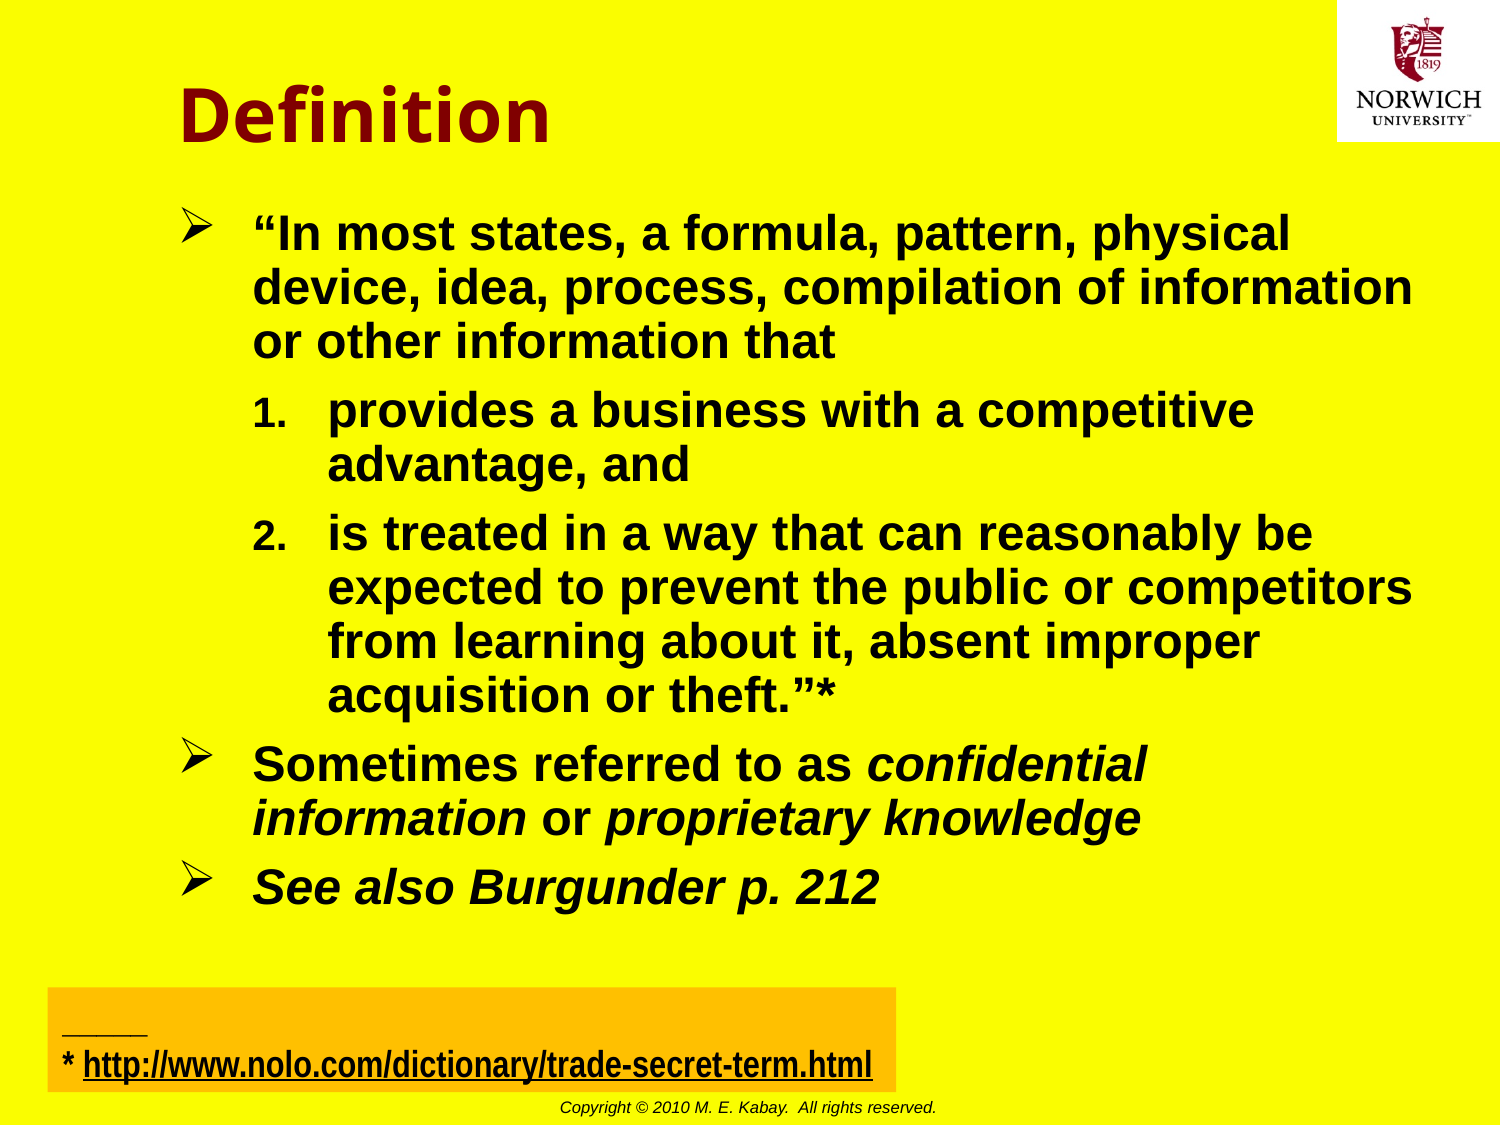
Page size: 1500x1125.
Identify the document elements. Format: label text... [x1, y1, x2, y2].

text_box _____ * http://www.nolo.com/dictionary/trade-secret-term.html [47, 987, 897, 1093]
picture [1337, 0, 1500, 142]
title Definition [161, 24, 1339, 199]
list “In most states, a formula, pattern, physical device, idea, process, compilation of information or other information that provides a business with a competitive advantage, and is treated in a way that can reasonably be expected to prevent the public or competitors from learning about it, absent improper acquisition or theft.”* Sometimes referred to as confidential information or proprietary knowledge See also Burgunder p. 212 [161, 199, 1438, 1039]
